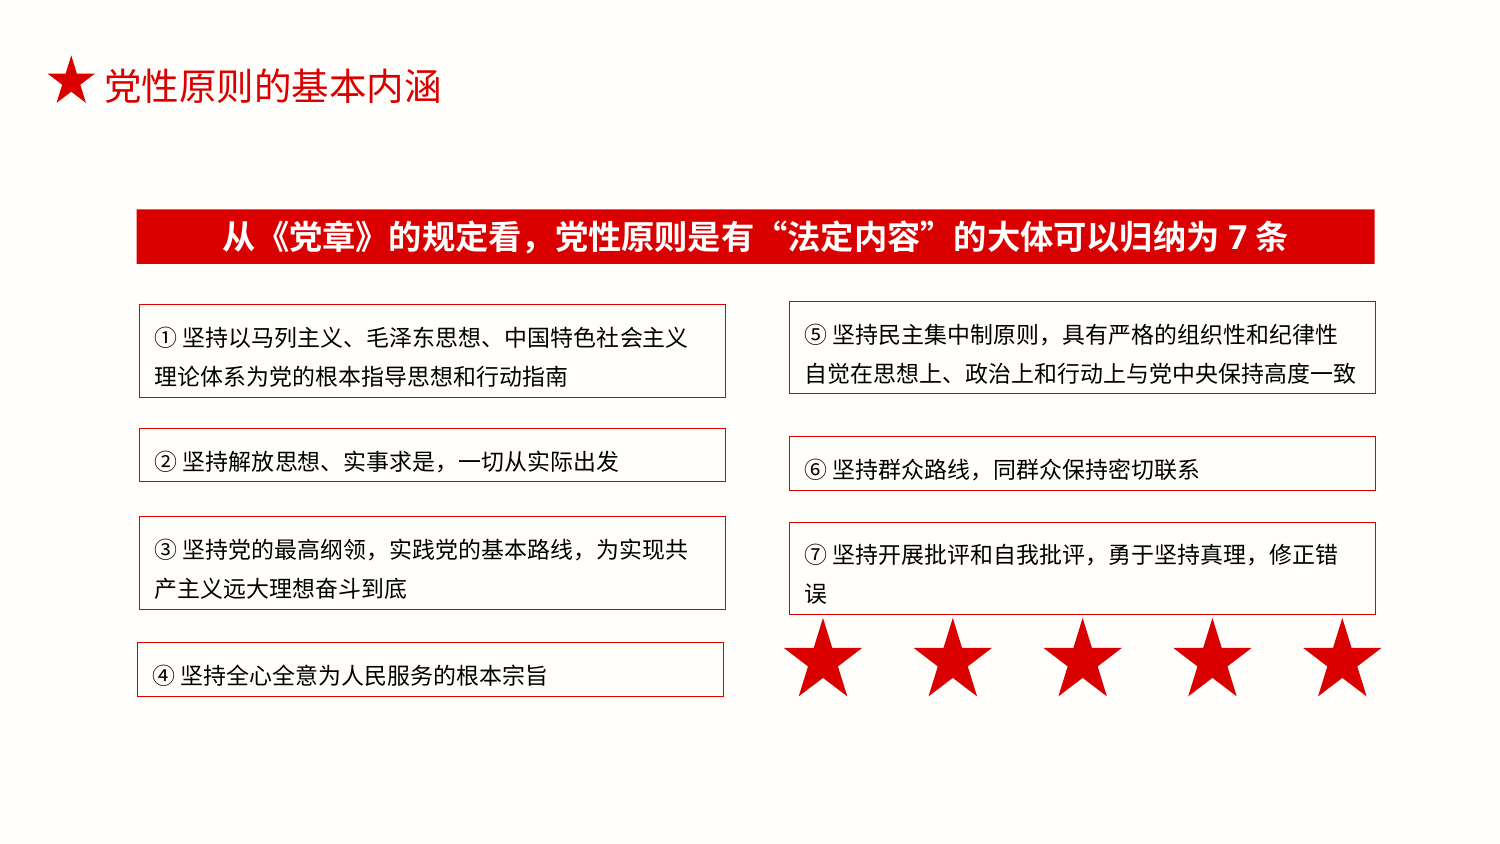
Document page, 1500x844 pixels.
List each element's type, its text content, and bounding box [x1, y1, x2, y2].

text_box ⑤坚持民主集中制原则，具有严格的组织性和纪律性 自觉在思想上、政治上和行动上与党中央保持高度一致 [789, 301, 1376, 394]
text_box ④坚持全心全意为人民服务的根本宗旨 [137, 642, 724, 697]
text_box ⑥坚持群众路线，同群众保持密切联系 [789, 436, 1376, 491]
text_box 从《党章》的规定看，党性原则是有“法定内容”的大体可以归纳为7条 [136, 209, 1375, 264]
text_box ⑦坚持开展批评和自我批评，勇于坚持真理，修正错误 [789, 522, 1376, 615]
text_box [783, 617, 1382, 697]
text_box ②坚持解放思想、实事求是，一切从实际出发 [139, 428, 726, 482]
text_box ①坚持以马列主义、毛泽东思想、中国特色社会主义理论体系为党的根本指导思想和行动指南 [139, 304, 726, 398]
text_box ③坚持党的最高纲领，实践党的基本路线，为实现共产主义远大理想奋斗到底 [139, 516, 726, 610]
